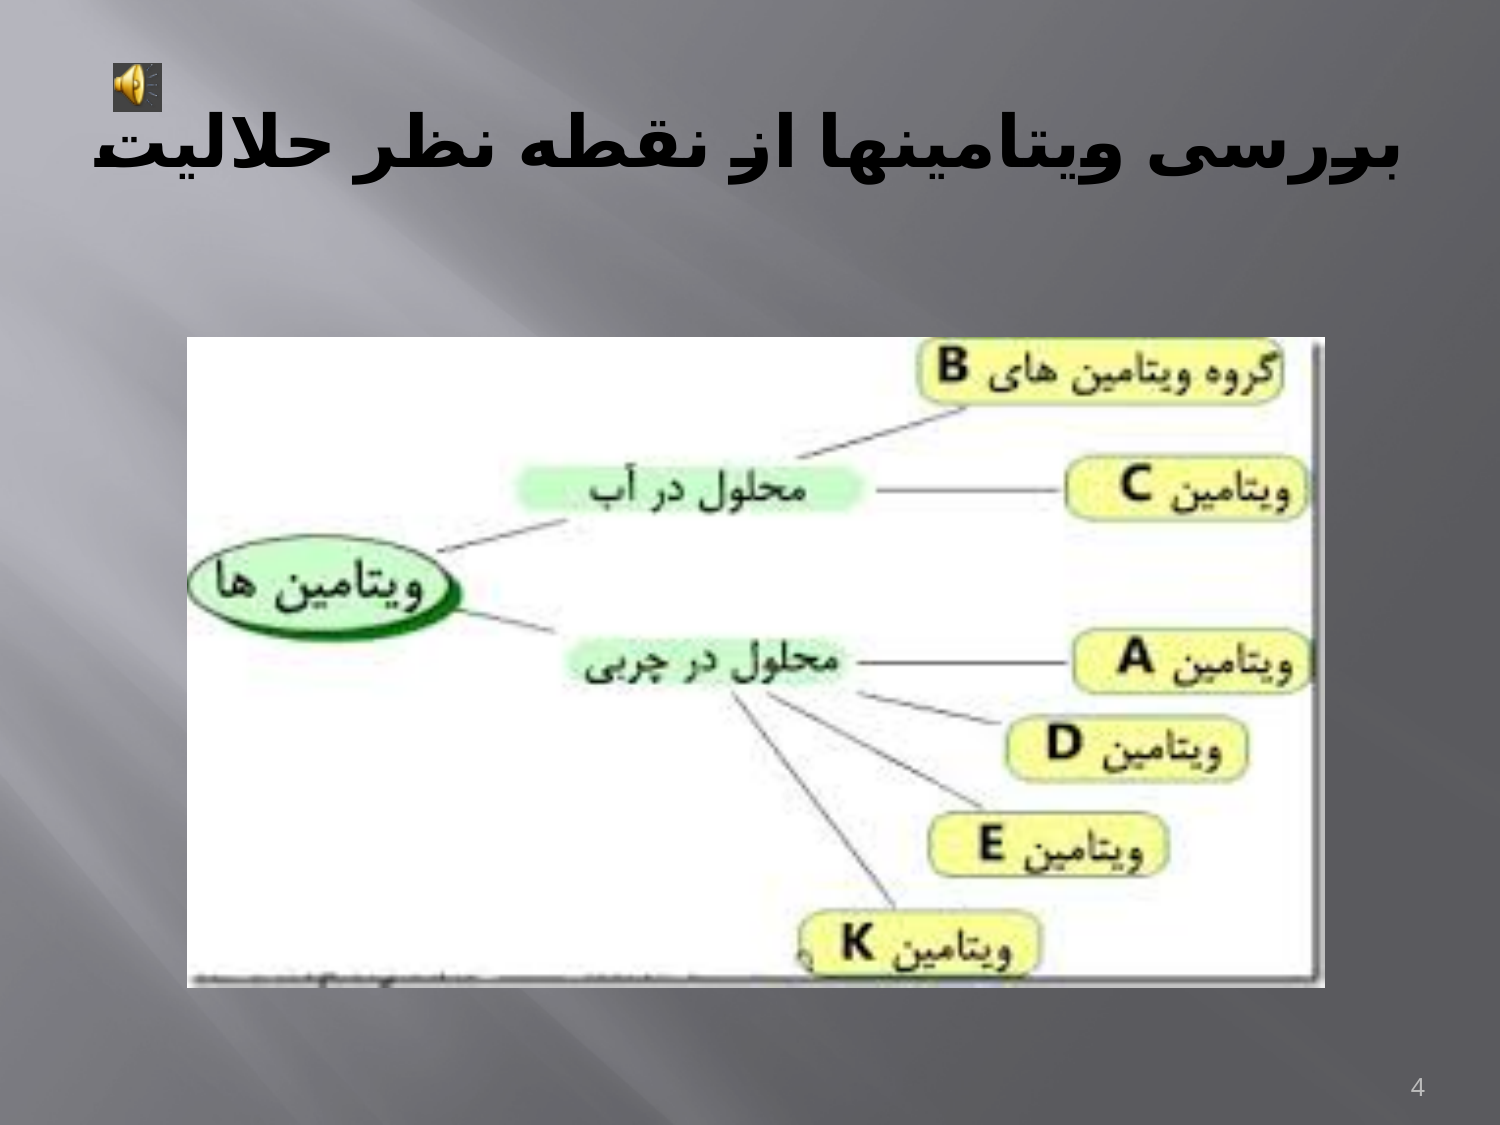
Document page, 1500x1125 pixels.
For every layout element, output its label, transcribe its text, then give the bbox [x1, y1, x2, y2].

title بررسی ویتامینها از نقطه نظر حلالیت [75, 45, 1425, 233]
slide_number 4 [1299, 1052, 1425, 1113]
picture [112, 62, 163, 113]
picture [187, 337, 1326, 988]
